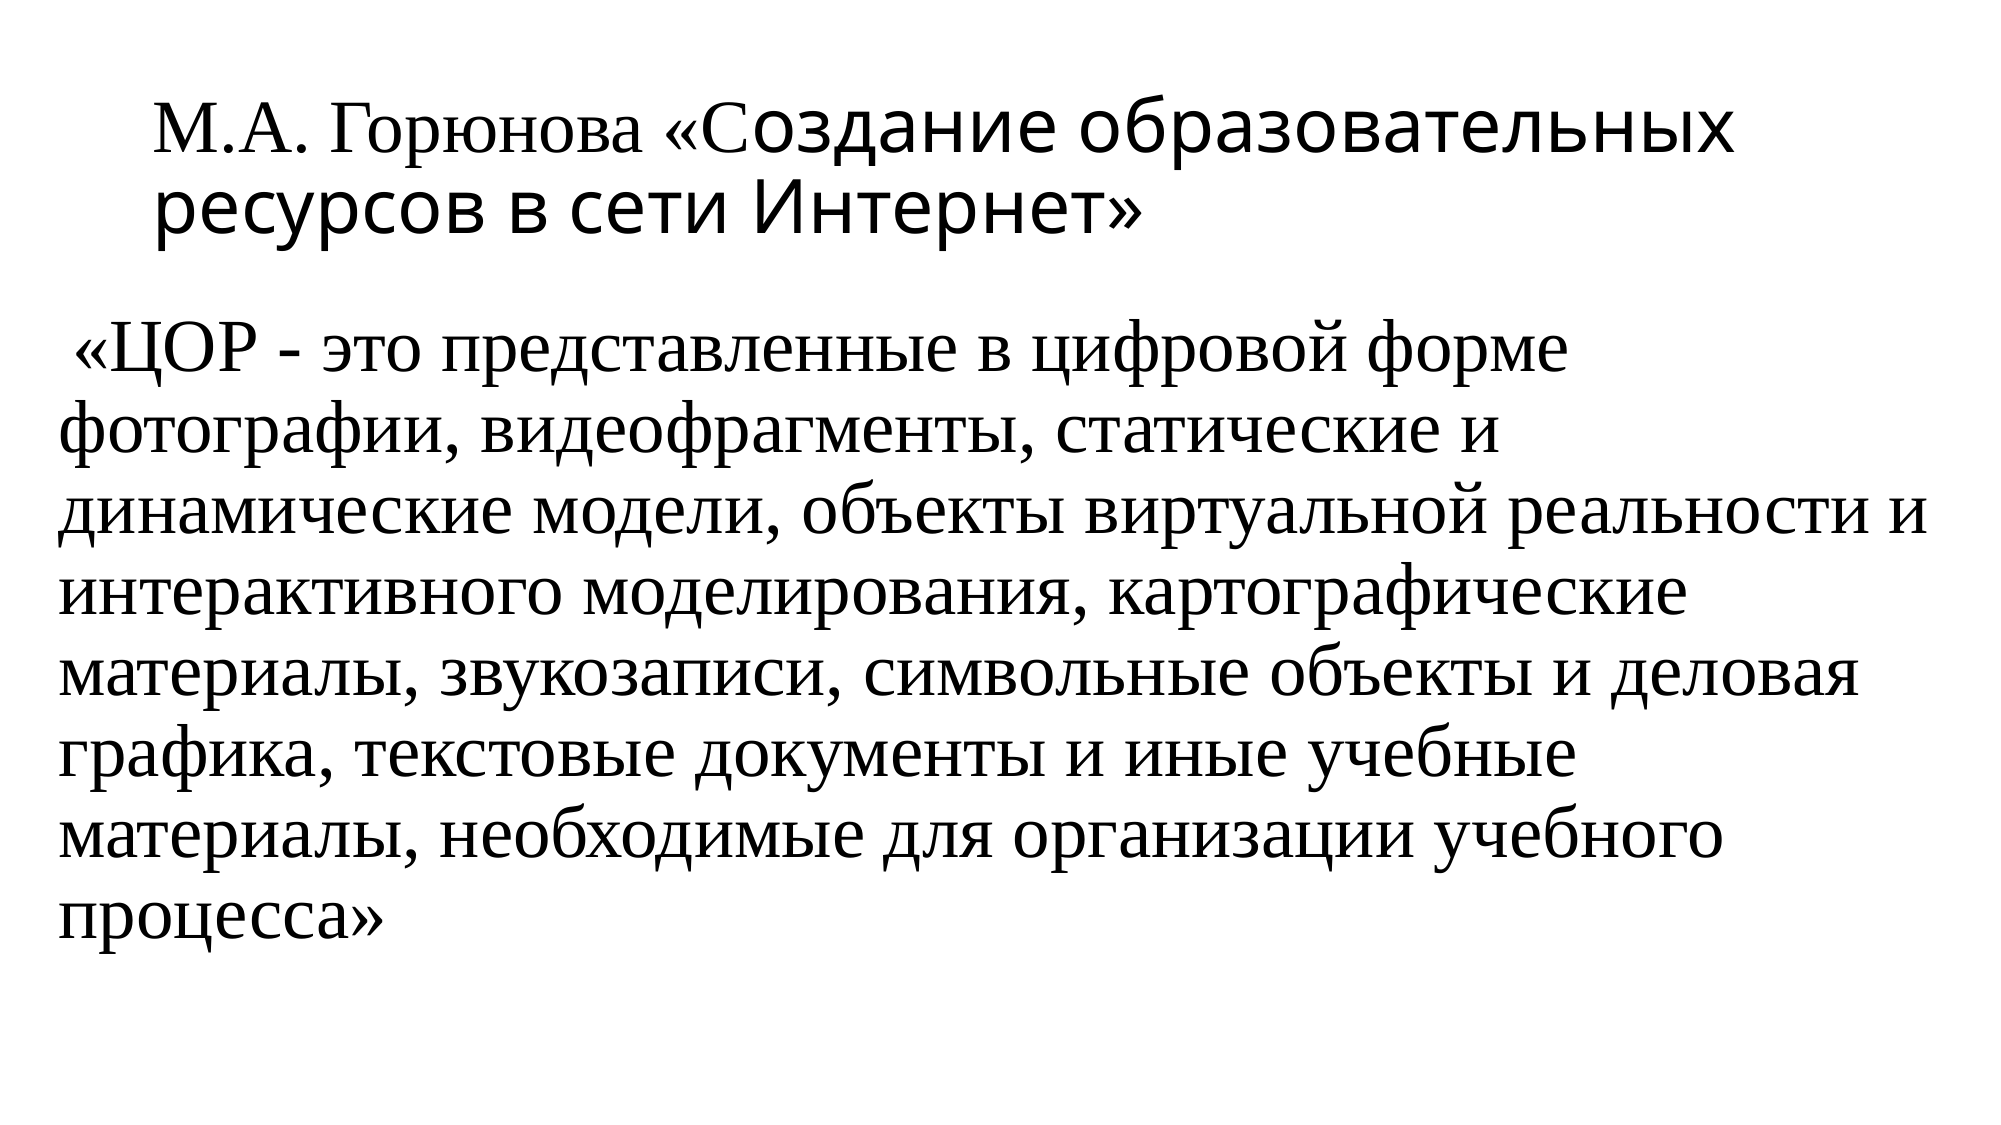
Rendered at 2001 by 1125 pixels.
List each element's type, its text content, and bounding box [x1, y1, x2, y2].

title М.А. Горюнова «Создание образовательных ресурсов в сети Интернет» [137, 59, 1863, 278]
list «ЦОР - это представленные в цифровой форме фотографии, видеофрагменты, статические и динамические модели, объекты виртуальной реальности и интерактивного моделирования, картографические материалы, звукозаписи, символьные объекты и деловая графика, текстовые документы и иные учебные материалы, необходимые для организации учебного процесса» [43, 299, 1971, 1014]
